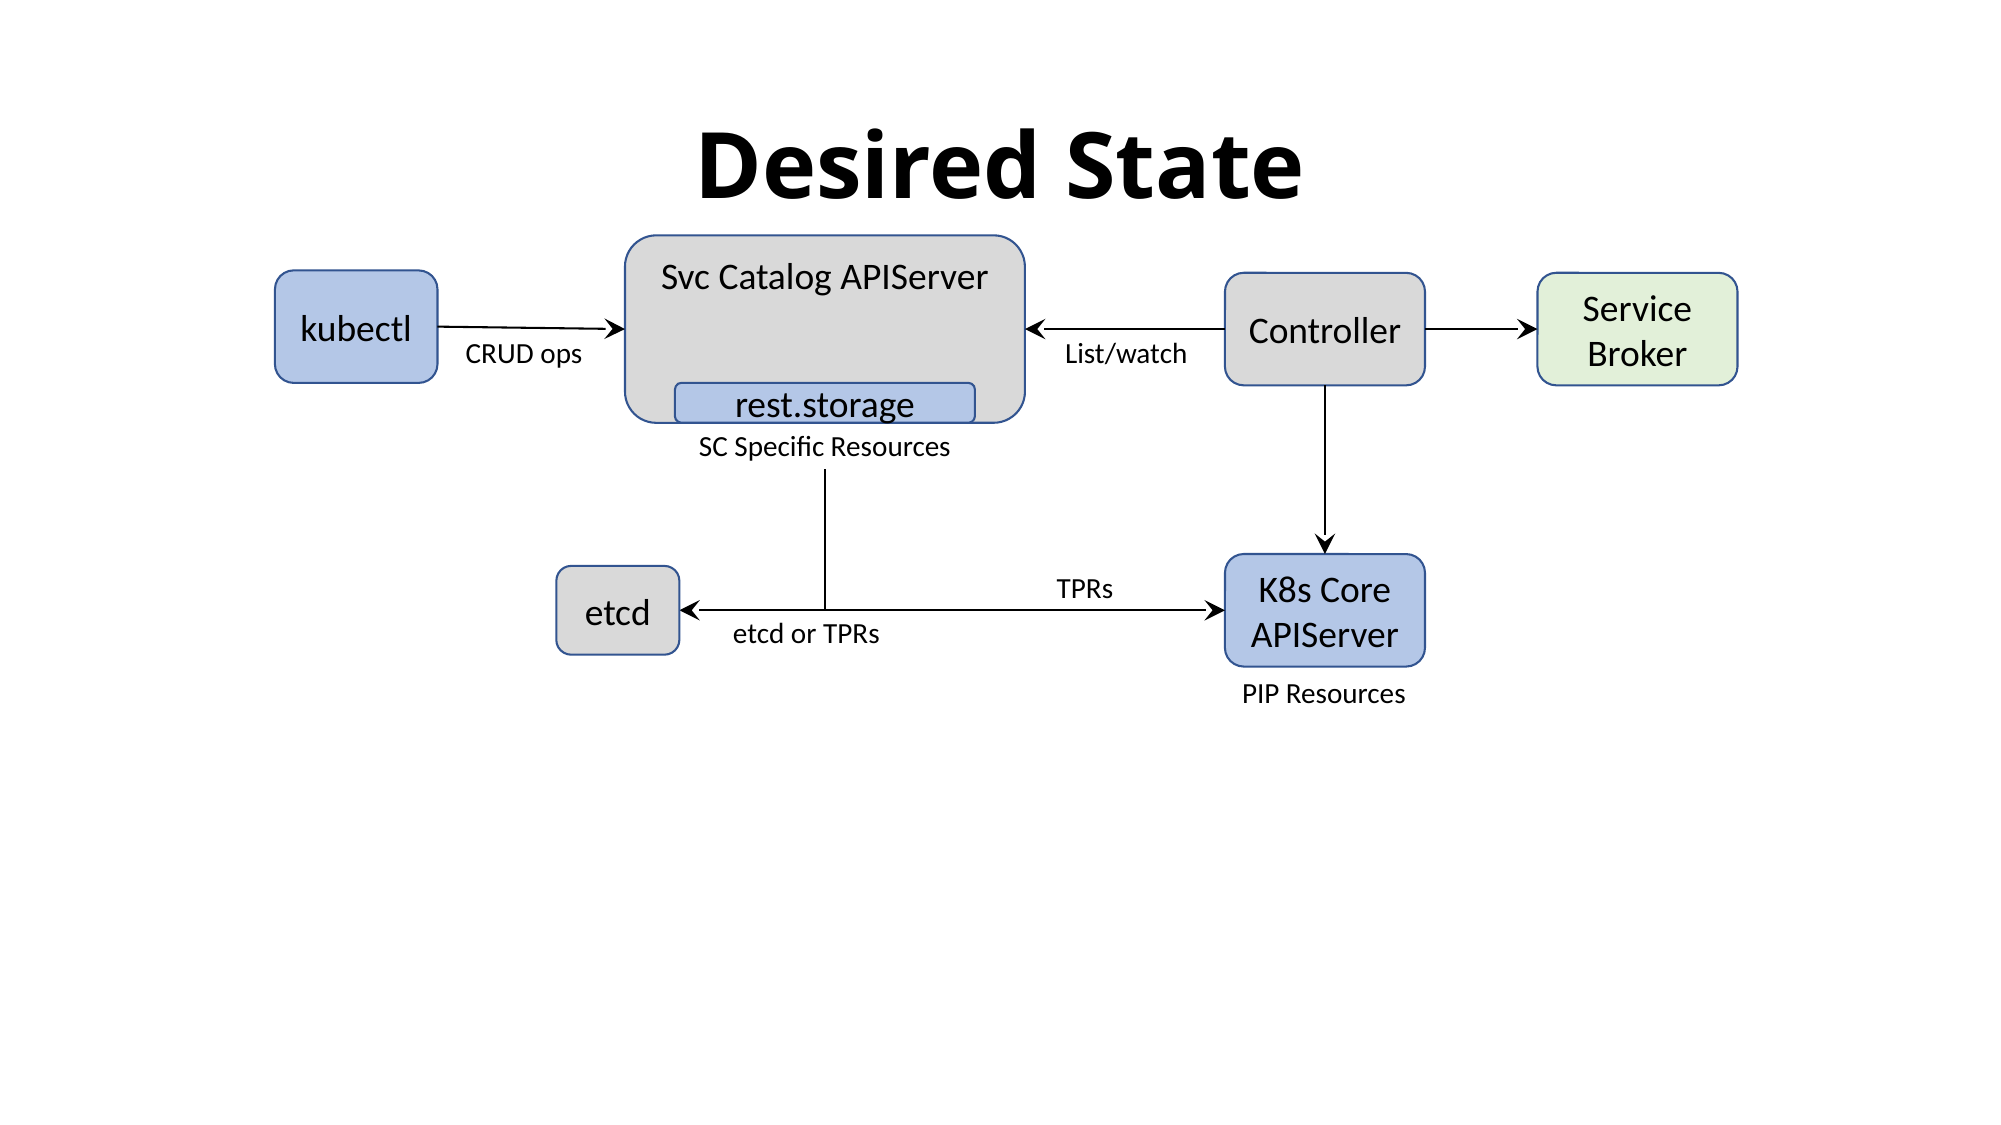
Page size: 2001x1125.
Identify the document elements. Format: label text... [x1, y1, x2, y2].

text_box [954, 340, 1096, 741]
text_box SC Specific Resources [624, 419, 954, 470]
text_box TPRs [1096, 562, 1187, 613]
text_box Service Broker [1536, 278, 1739, 387]
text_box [681, 467, 823, 613]
text_box etcd [555, 564, 681, 656]
text_box rest.storage [673, 381, 954, 419]
text_box K8s Core APIServer [1223, 552, 1427, 666]
text_box etcd or TPRs [718, 606, 954, 657]
text_box PIP Resources [1222, 666, 1425, 717]
title Desired State [137, 59, 1863, 278]
text_box List/watch [1025, 326, 1227, 377]
text_box Svc Catalog APIServer [623, 278, 1026, 419]
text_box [437, 326, 625, 330]
text_box kubectl [273, 278, 439, 384]
text_box Controller [1223, 278, 1427, 387]
text_box CRUD ops [423, 326, 625, 377]
